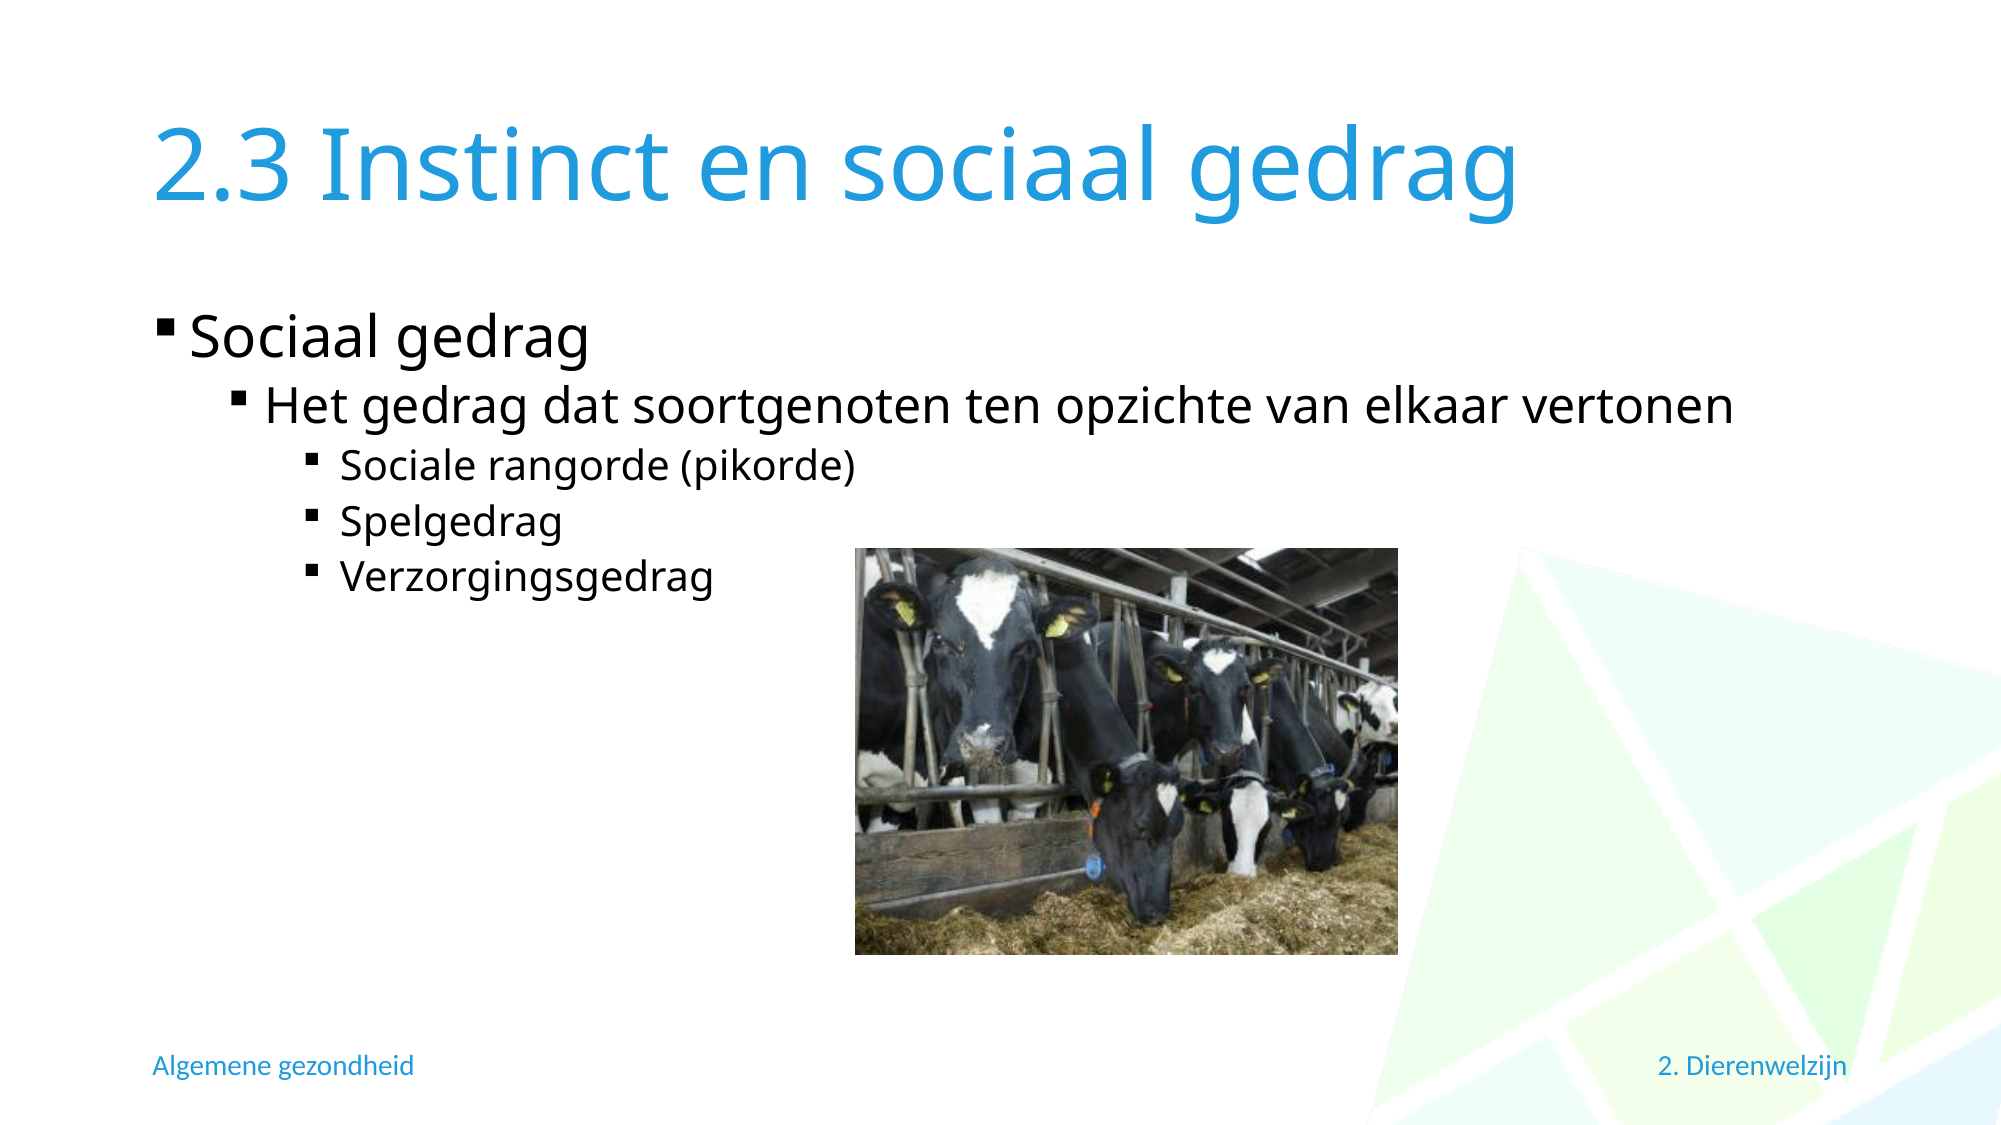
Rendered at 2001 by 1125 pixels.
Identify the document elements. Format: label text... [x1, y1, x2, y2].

title 2.3 Instinct en sociaal gedrag [137, 59, 1863, 278]
list Algemene gezondheid [137, 1042, 588, 1103]
picture [855, 548, 1398, 955]
list 2. Dierenwelzijn [1412, 1042, 1863, 1103]
list Sociaal gedrag Het gedrag dat soortgenoten ten opzichte van elkaar vertonen Sociale rangorde (pikorde) Spelgedrag Verzorgingsgedrag [137, 299, 1863, 1014]
